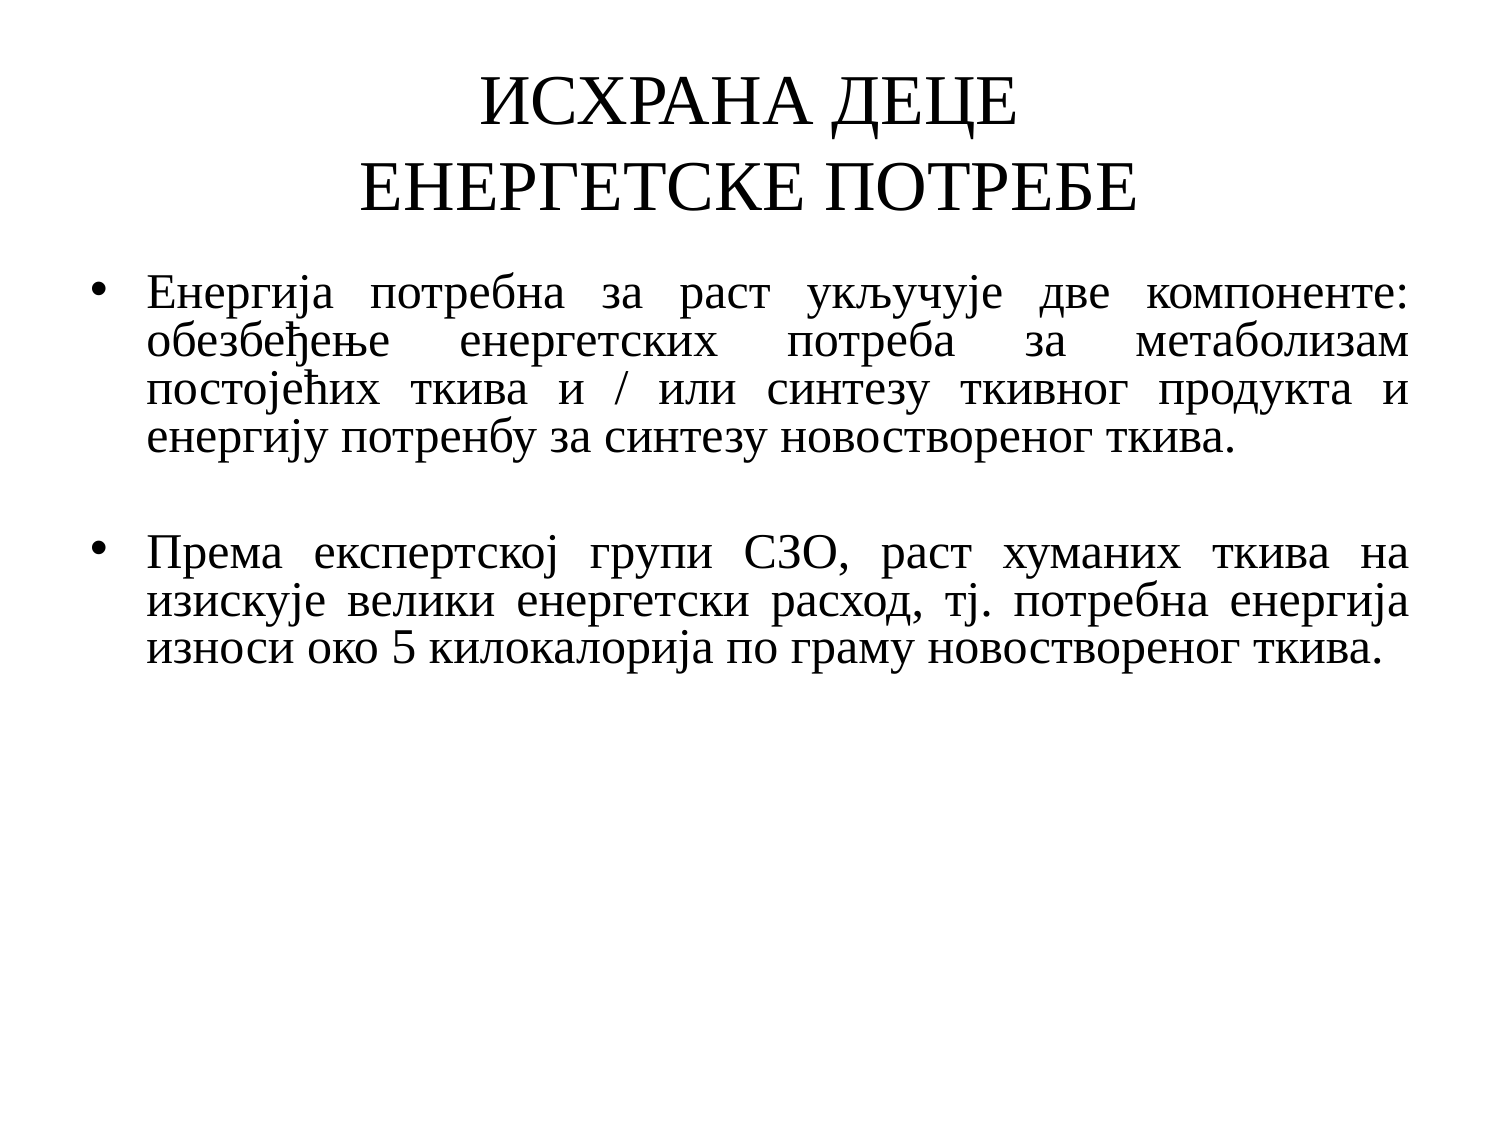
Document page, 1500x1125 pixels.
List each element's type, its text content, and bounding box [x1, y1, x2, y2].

title ИСХРАНА ДЕЦЕ ЕНЕРГЕТСКЕ ПОТРЕБЕ [75, 45, 1425, 233]
list Енергија потребна за раст укључује две компоненте: обезбеђење енергетских потреба за метаболизам постојећих ткива и / или синтезу ткивног продукта и енергију потренбу за синтезу новоствореног ткива. Према експертској групи СЗО, раст хуманих ткива на изискује велики енергетски расход, тј. потребна енергија износи око 5 килокалорија по граму новоствореног ткива. [75, 262, 1425, 1005]
